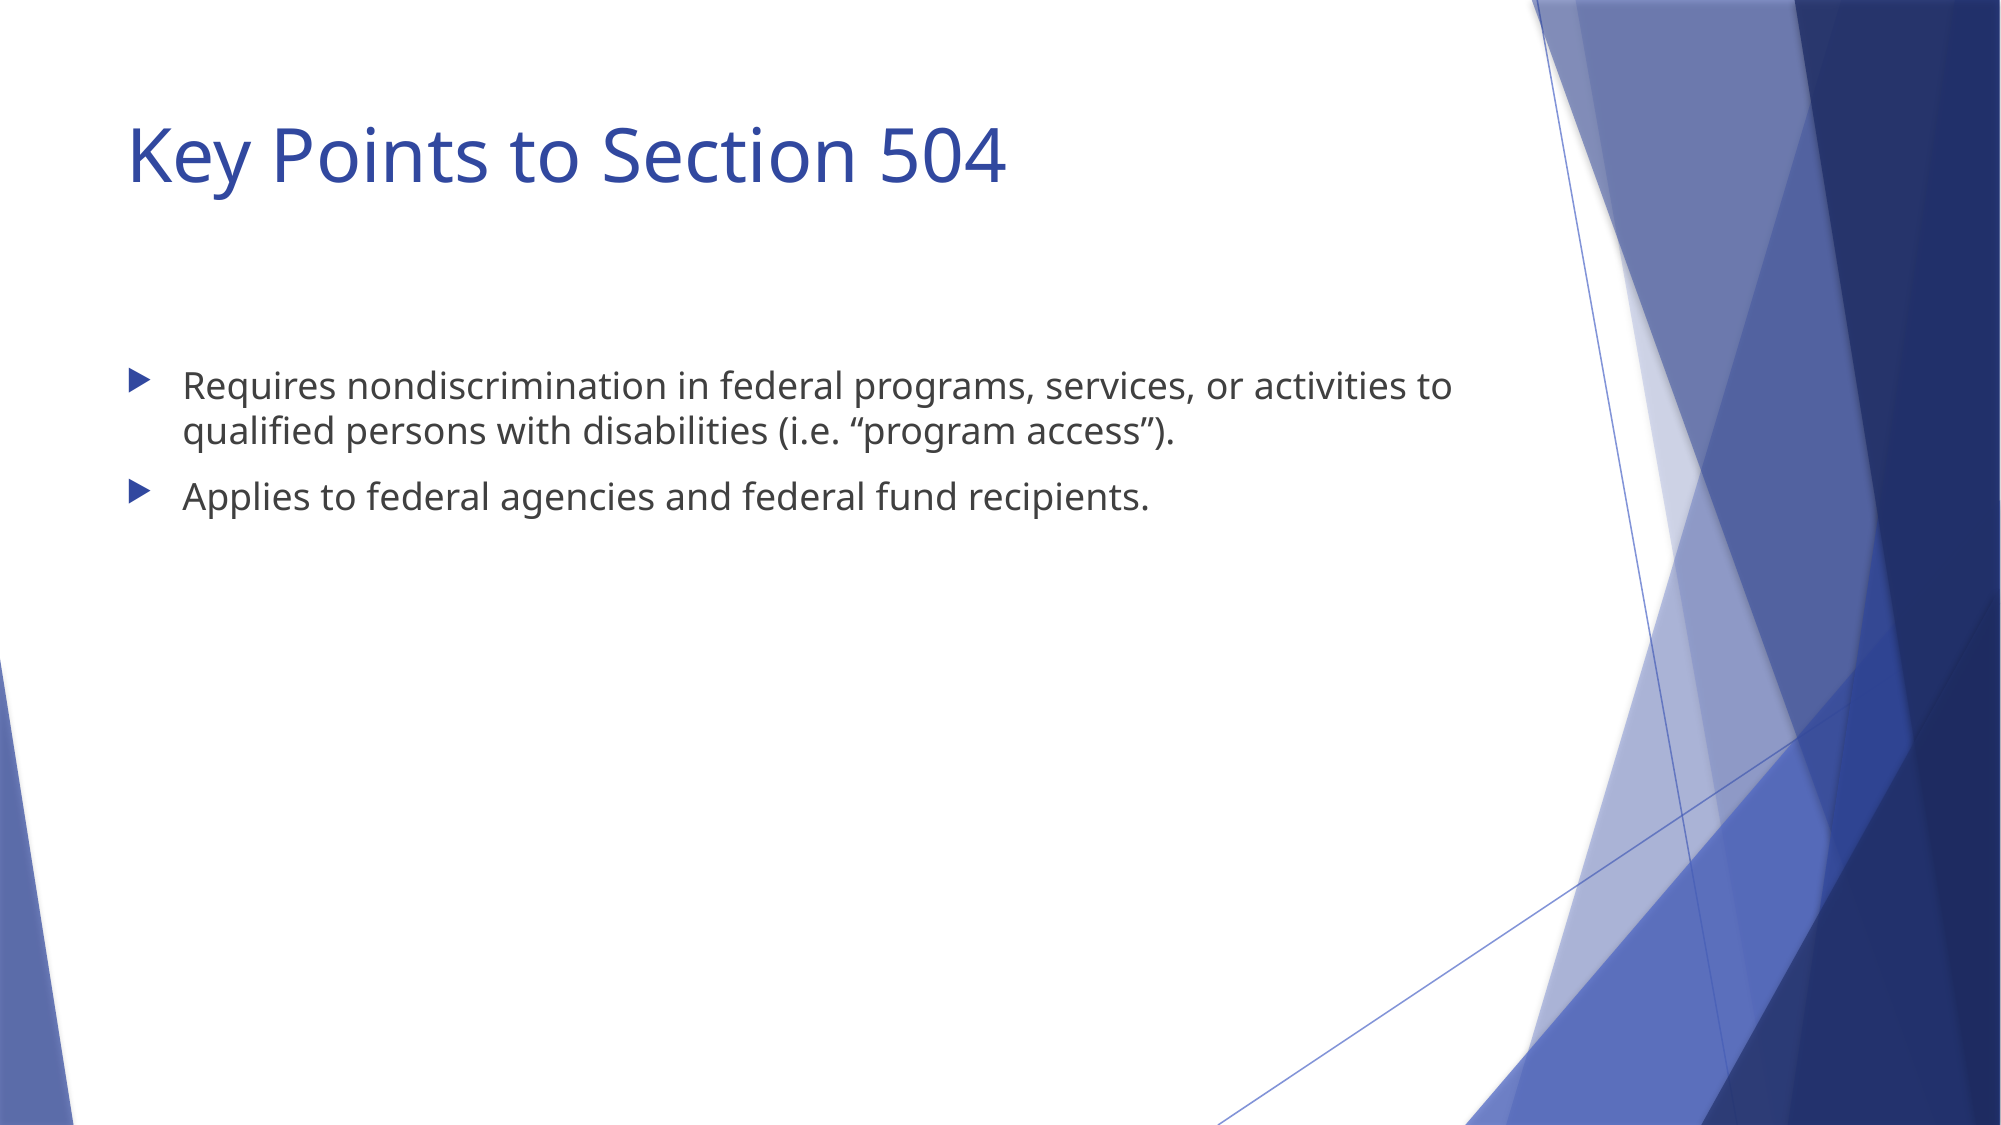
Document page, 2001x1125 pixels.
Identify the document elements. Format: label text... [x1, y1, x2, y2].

list Requires nondiscrimination in federal programs, services, or activities to qualified persons with disabilities (i.e. “program access”). Applies to federal agencies and federal fund recipients. [111, 354, 1522, 992]
title Key Points to Section 504 [111, 99, 1522, 317]
